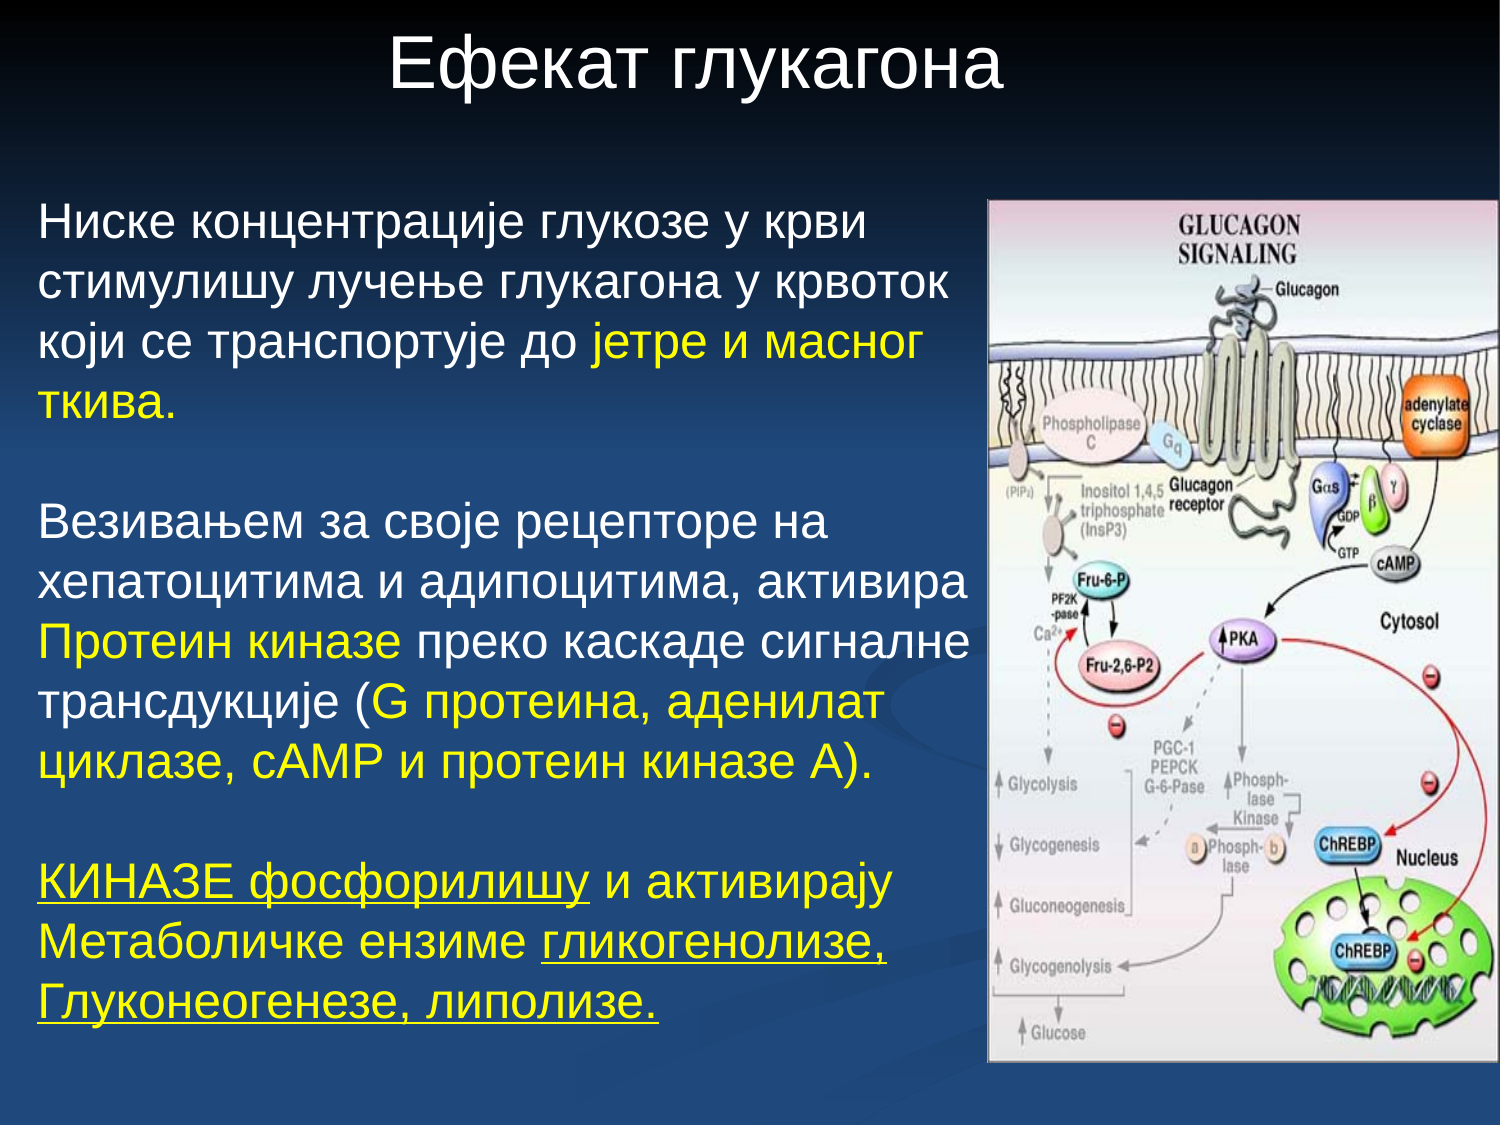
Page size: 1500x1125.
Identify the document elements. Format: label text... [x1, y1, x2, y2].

picture [987, 199, 1500, 1063]
text_box Ефекат глукагона [372, 5, 1020, 111]
text_box Ниске концентрације глукозе у крви стимулишу лучење глукагона у крвоток који се транспортује до јетре и масног ткива. Везивањем за своје рецепторе на хепатоцитима и адипоцитима, активира Протеин киназе преко каскаде сигналне трансдукције (G протеина, аденилат циклазе, cAMP и протеин киназе А). КИНАЗЕ фосфорилишу и активирају Метаболичке ензиме гликогенолизе, Глуконеогенезе, липолизе. [22, 181, 1001, 1125]
